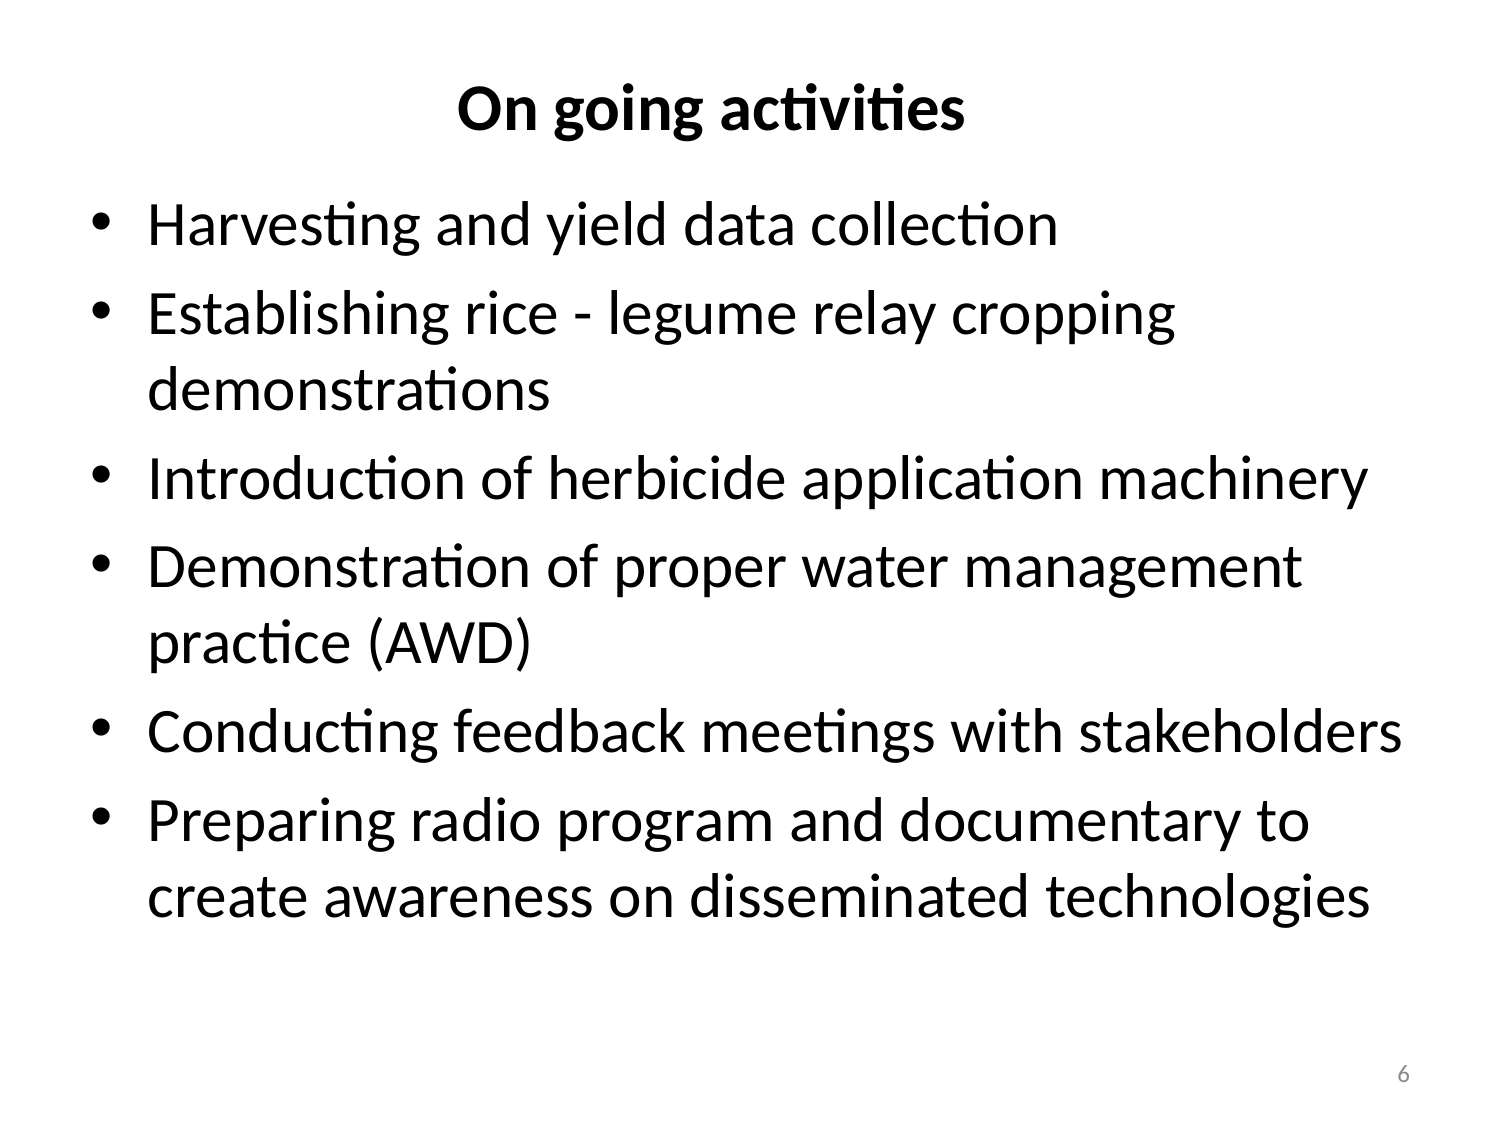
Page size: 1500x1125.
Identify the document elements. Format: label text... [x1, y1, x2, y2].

slide_number 6 [1074, 1042, 1425, 1103]
list Harvesting and yield data collection Establishing rice - legume relay cropping demonstrations Introduction of herbicide application machinery Demonstration of proper water management practice (AWD) Conducting feedback meetings with stakeholders Preparing radio program and documentary to create awareness on disseminated technologies [75, 174, 1425, 1005]
title On going activities [75, 45, 1350, 163]
